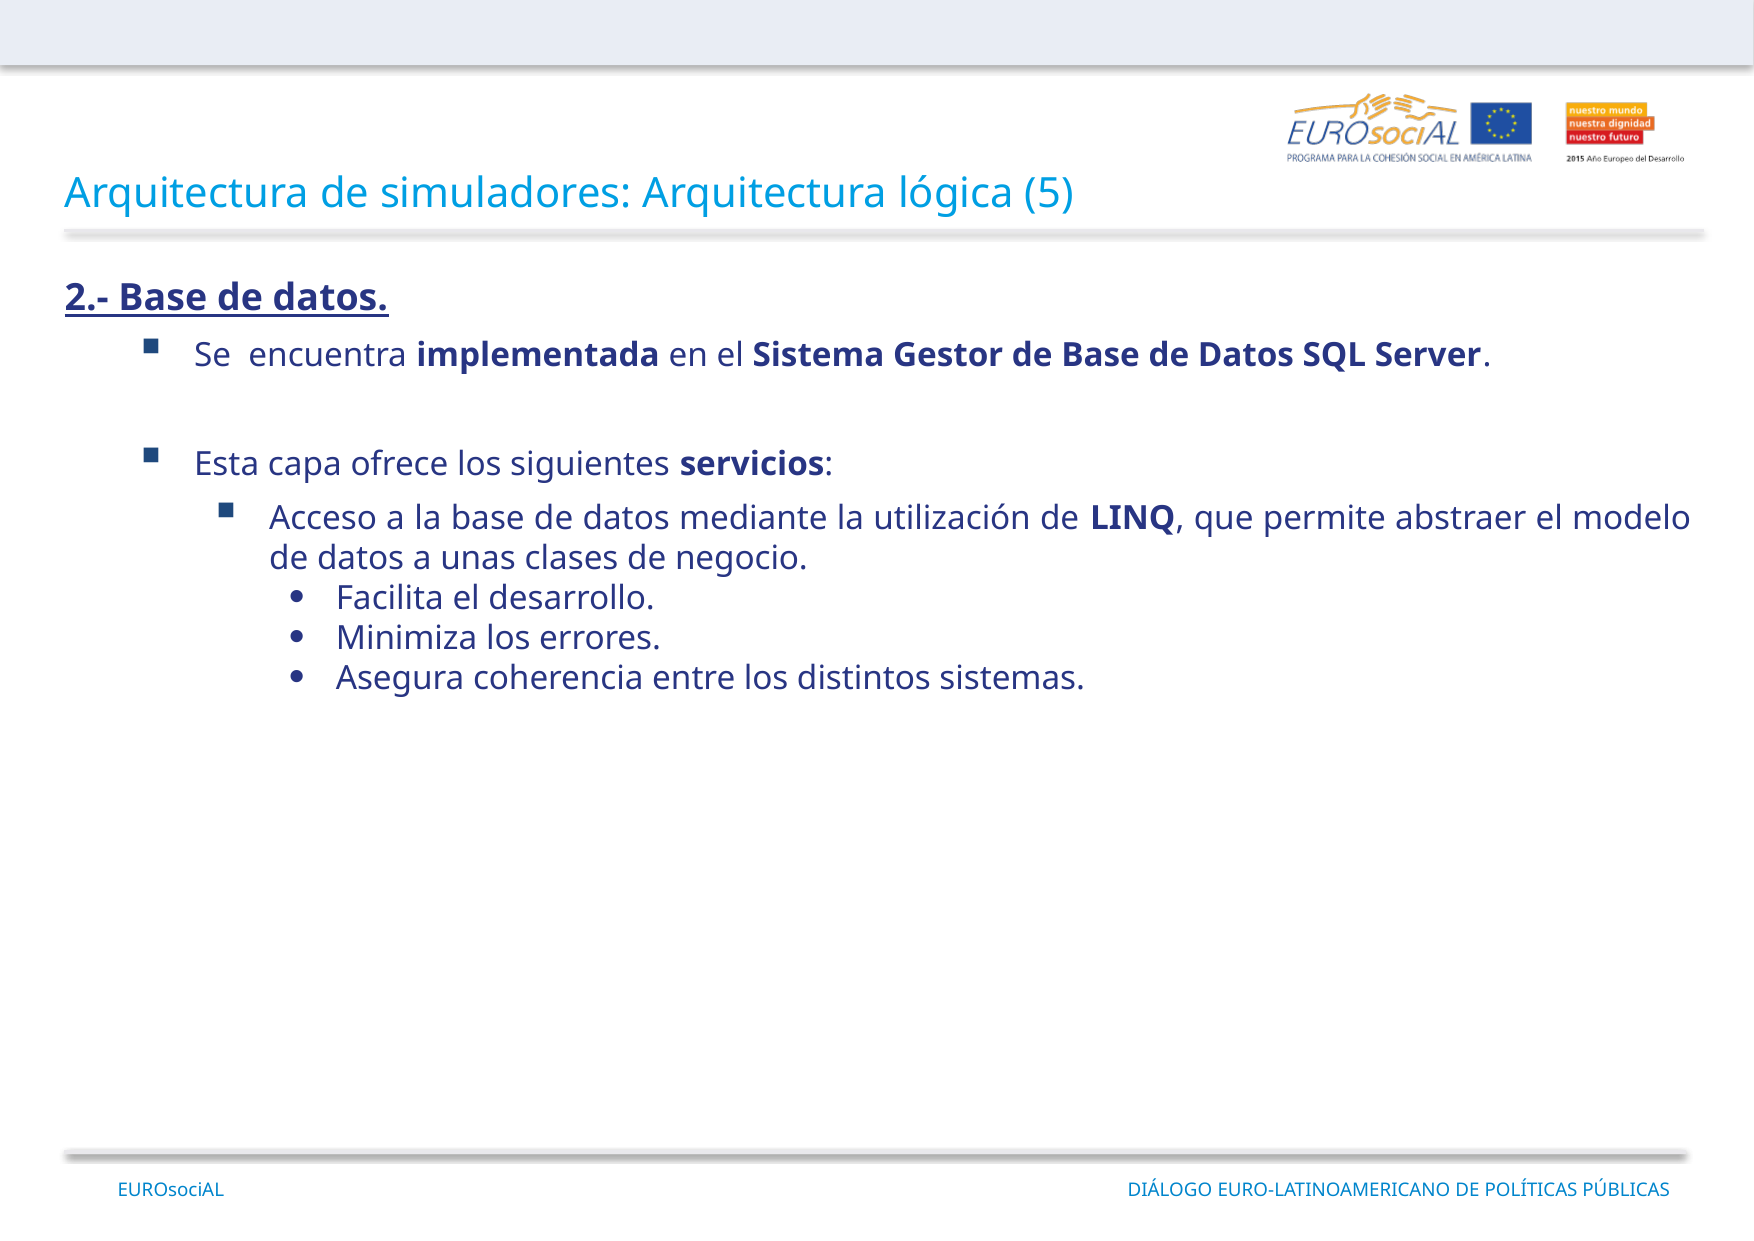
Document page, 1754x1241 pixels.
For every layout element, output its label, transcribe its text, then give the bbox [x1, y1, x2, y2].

picture [1278, 88, 1692, 173]
text_box 2.- Base de datos. Se encuentra implementada en el Sistema Gestor de Base de Datos SQL Server. Esta capa ofrece los siguientes servicios: Acceso a la base de datos mediante la utilización de LINQ, que permite abstraer el modelo de datos a unas clases de negocio. Facilita el desarrollo. Minimiza los errores. Asegura coherencia entre los distintos sistemas. [64, 254, 1692, 1105]
text_box Arquitectura de simuladores: Arquitectura lógica (5) [49, 158, 1628, 233]
